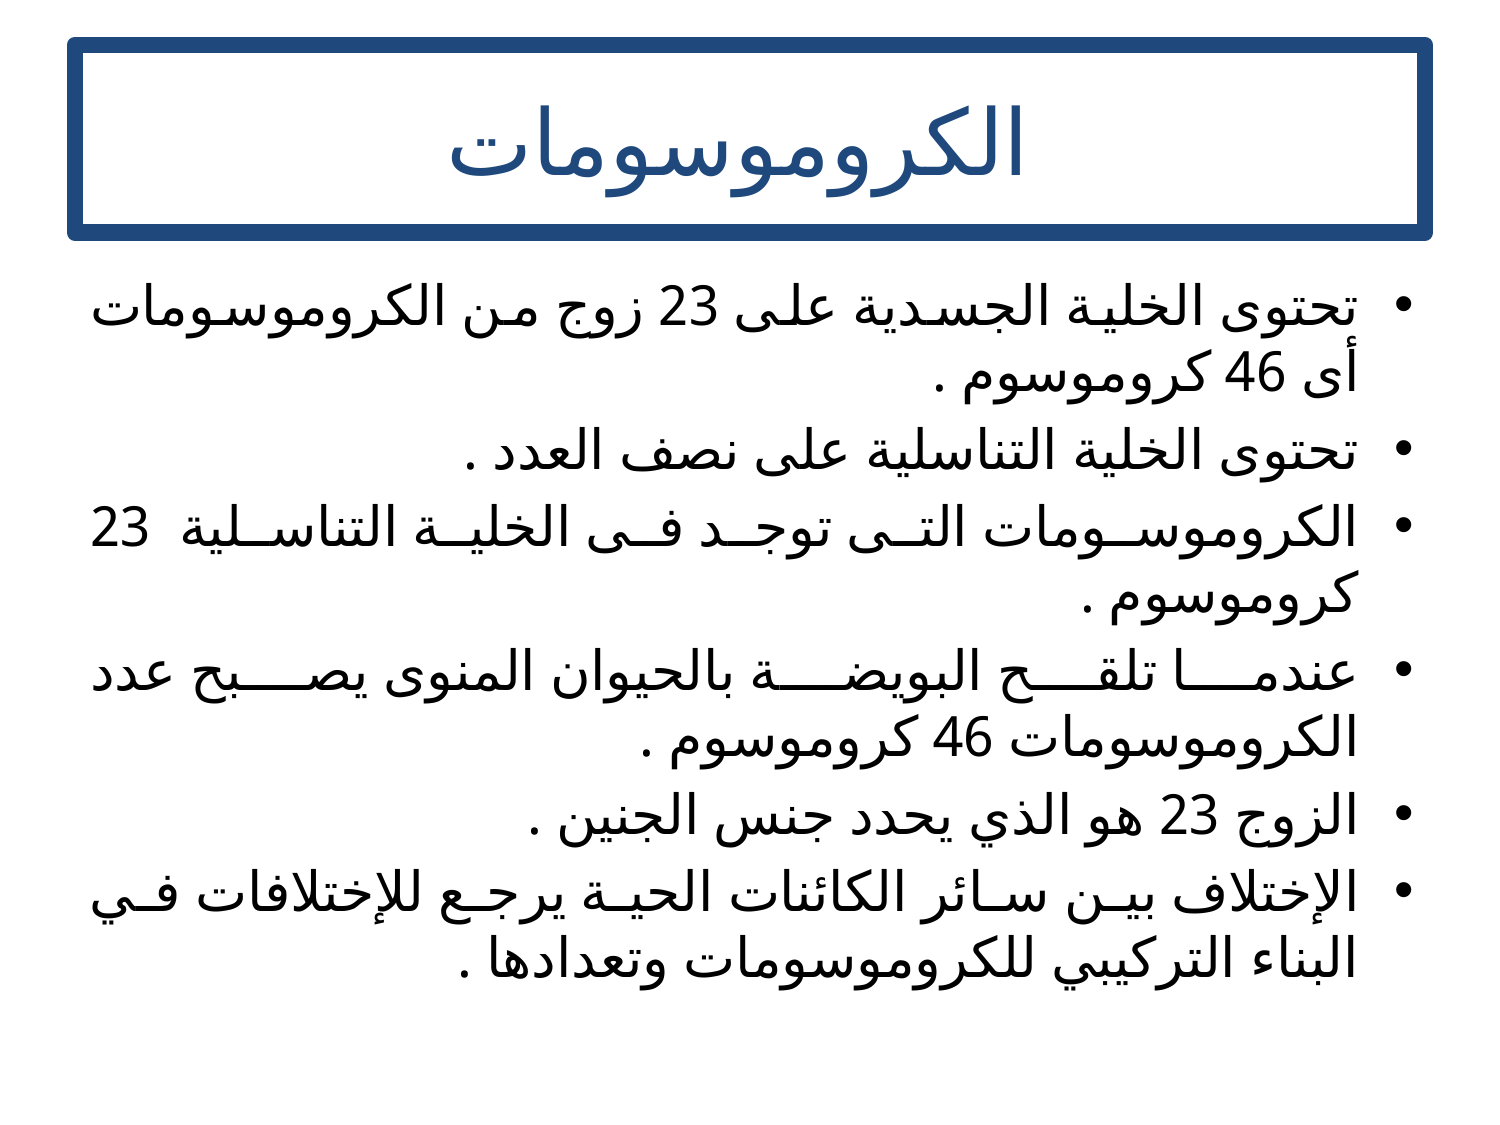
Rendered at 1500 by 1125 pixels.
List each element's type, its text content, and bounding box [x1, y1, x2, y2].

list تحتوى الخلية الجسدية على 23 زوج من الكروموسومات أى 46 كروموسوم . تحتوى الخلية التناسلية على نصف العدد . الكروموسومات التى توجد فى الخلية التناسلية 23 كروموسوم . عندما تلقح البويضة بالحيوان المنوى يصبح عدد الكروموسومات 46 كروموسوم . الزوج 23 هو الذي يحدد جنس الجنين . الإختلاف بين سائر الكائنات الحية يرجع للإختلافات في البناء التركيبي للكروموسومات وتعدادها . [75, 262, 1425, 1005]
title الكروموسومات [75, 45, 1425, 233]
